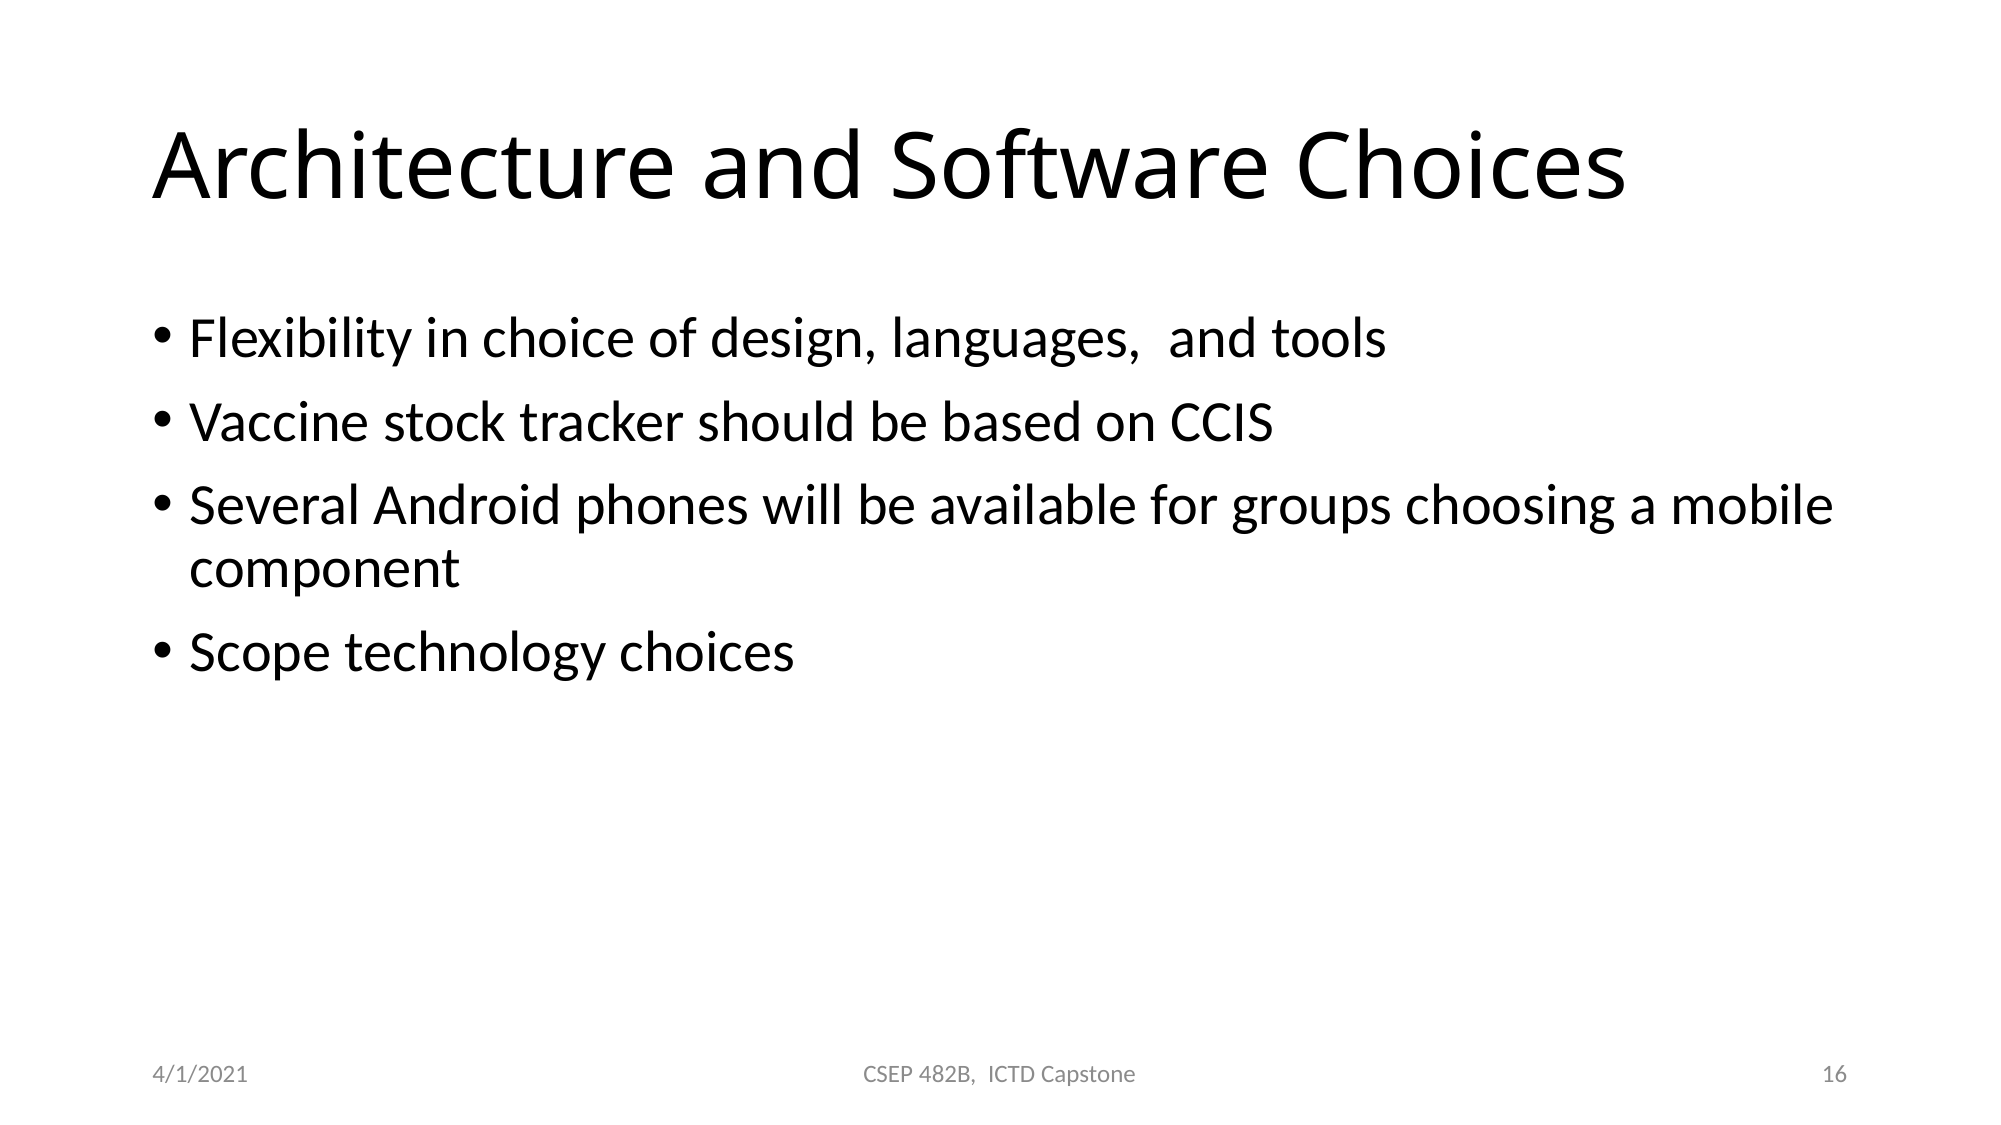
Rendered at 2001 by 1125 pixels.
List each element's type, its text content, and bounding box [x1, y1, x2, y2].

title Architecture and Software Choices [137, 59, 1863, 278]
list Flexibility in choice of design, languages, and tools Vaccine stock tracker should be based on CCIS Several Android phones will be available for groups choosing a mobile component Scope technology choices [137, 299, 1863, 1014]
slide_number 16 [1412, 1042, 1863, 1103]
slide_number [137, 1042, 588, 1103]
footer CSEP 482B, ICTD Capstone [662, 1042, 1338, 1103]
